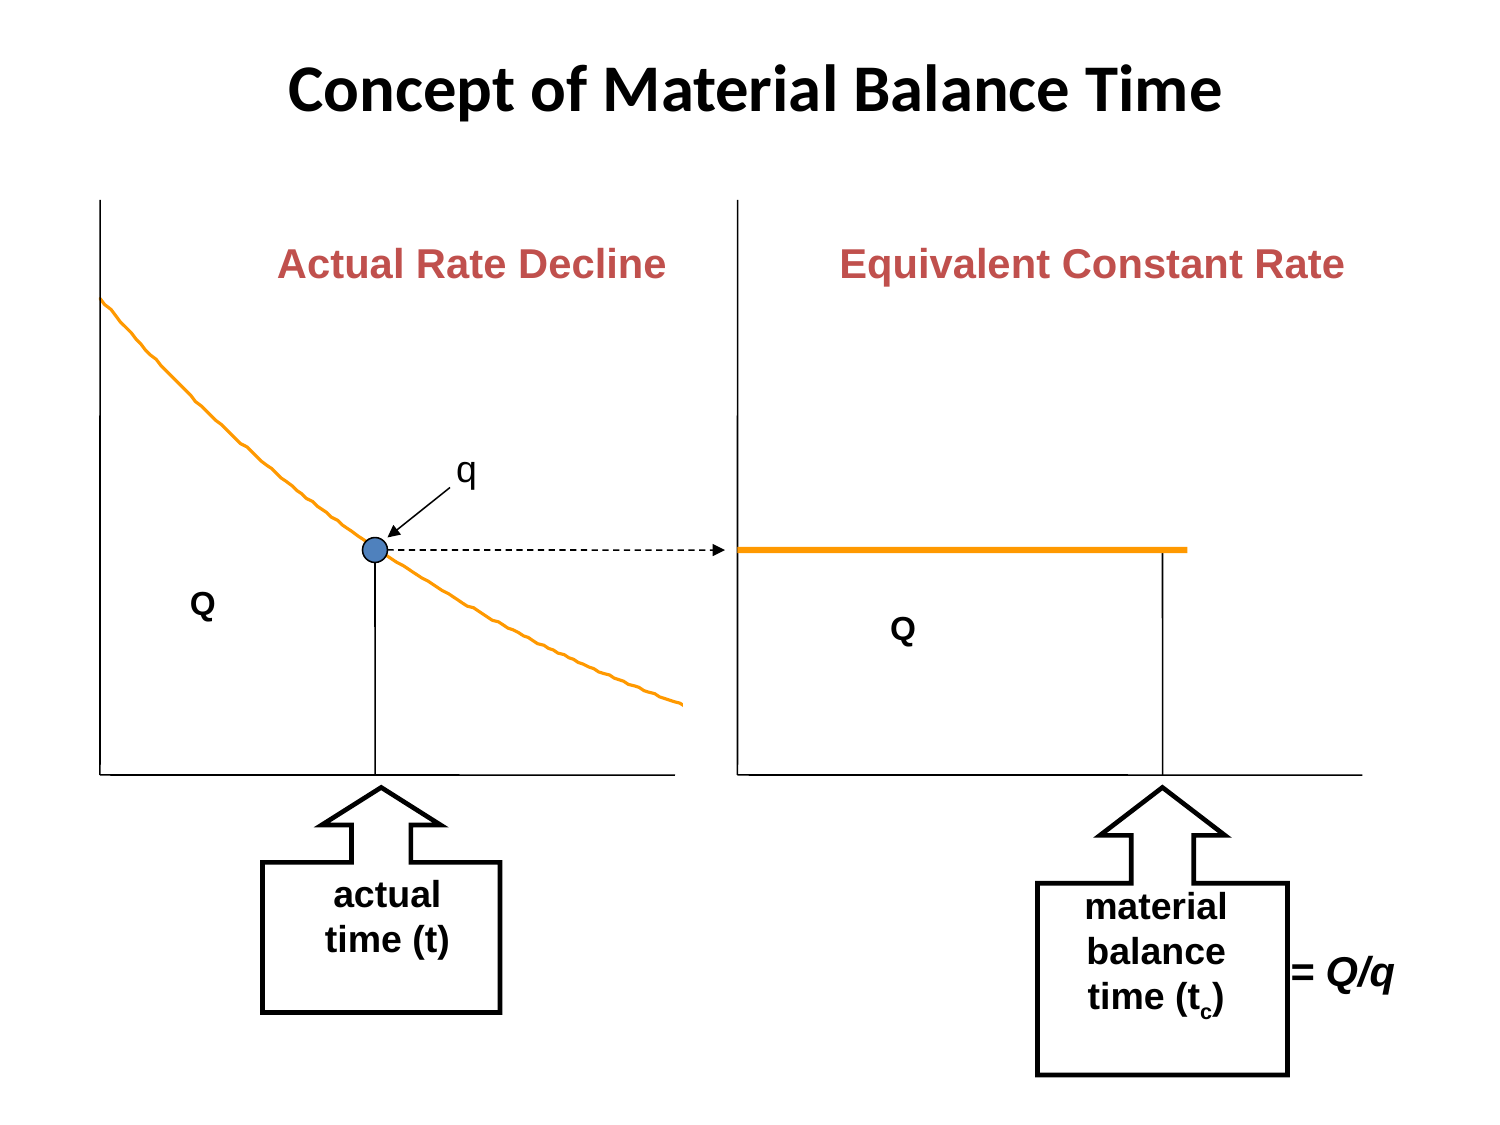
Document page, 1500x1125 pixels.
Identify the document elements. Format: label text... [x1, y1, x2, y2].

text_box material balance time (tc) [1037, 874, 1131, 883]
text_box = Q/q [1288, 937, 1411, 1003]
text_box [262, 841, 500, 1013]
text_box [37, 187, 832, 834]
text_box Concept of Material Balance Time [74, 37, 1438, 133]
text_box material balance time (tc) [1194, 874, 1275, 883]
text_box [674, 199, 1470, 848]
text_box [1037, 857, 1288, 1075]
